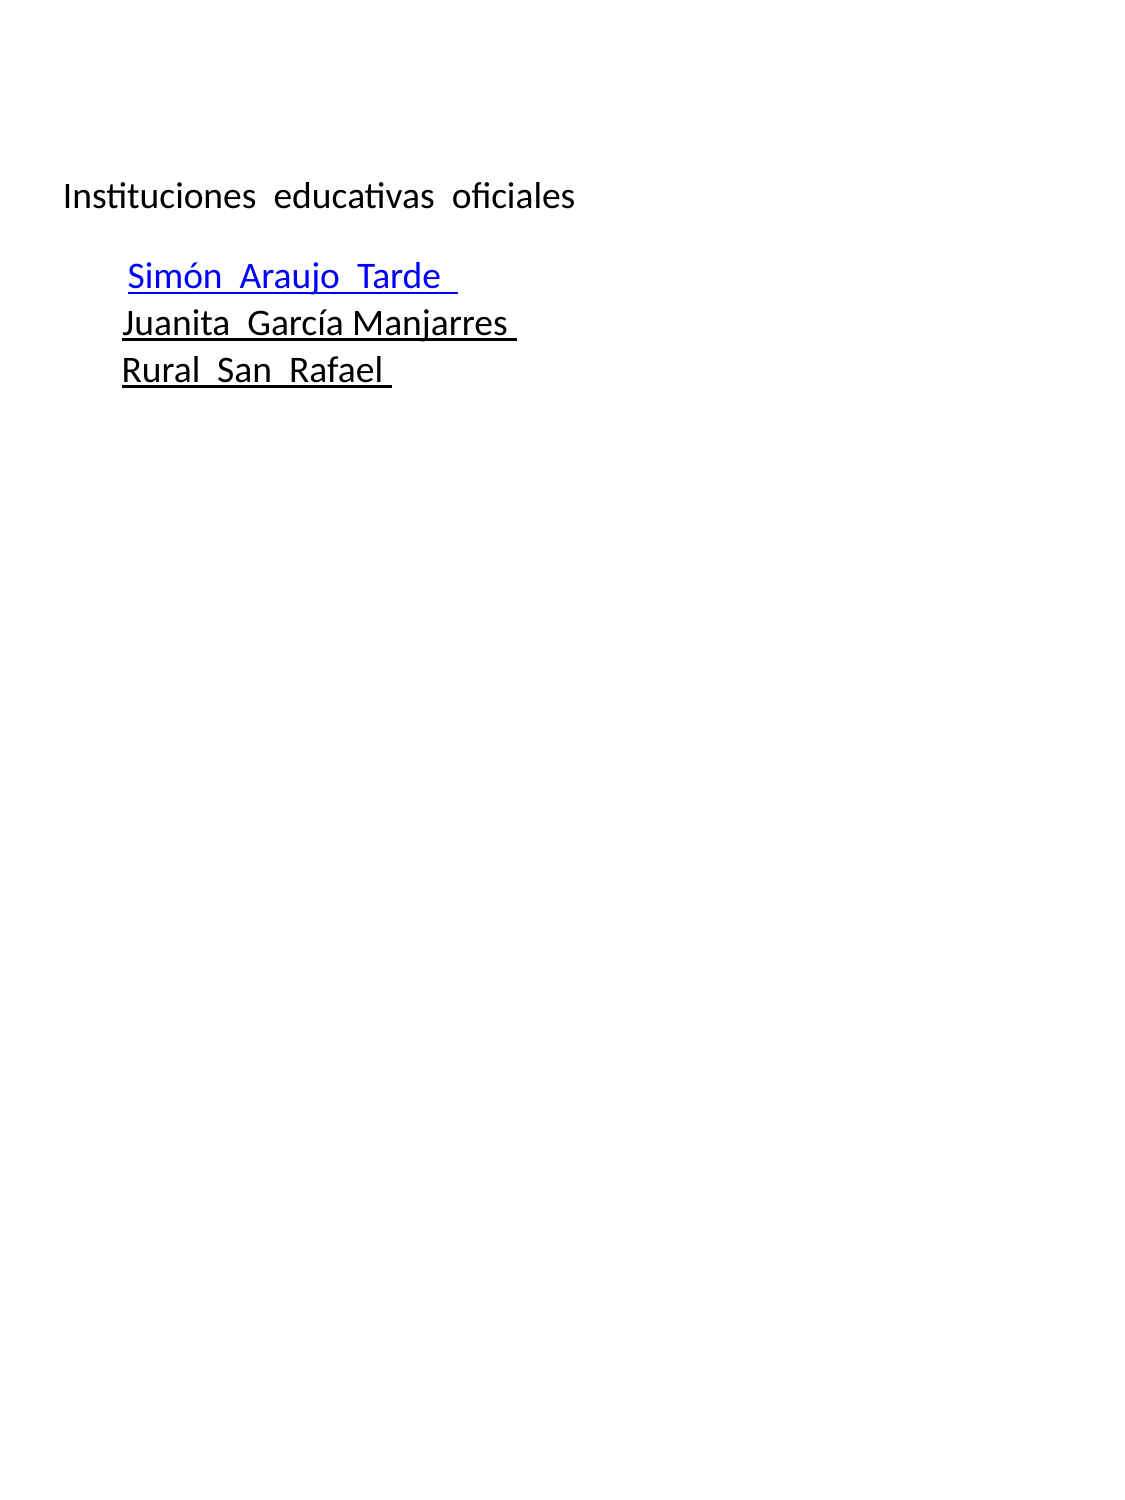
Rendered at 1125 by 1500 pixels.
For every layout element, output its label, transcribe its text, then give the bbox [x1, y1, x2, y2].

text_box Juanita García Manjarres [46, 290, 610, 351]
text_box Instituciones educativas oficiales [46, 163, 610, 224]
text_box Simón Araujo Tarde [105, 244, 481, 290]
text_box Rural San Rafael [93, 337, 446, 398]
